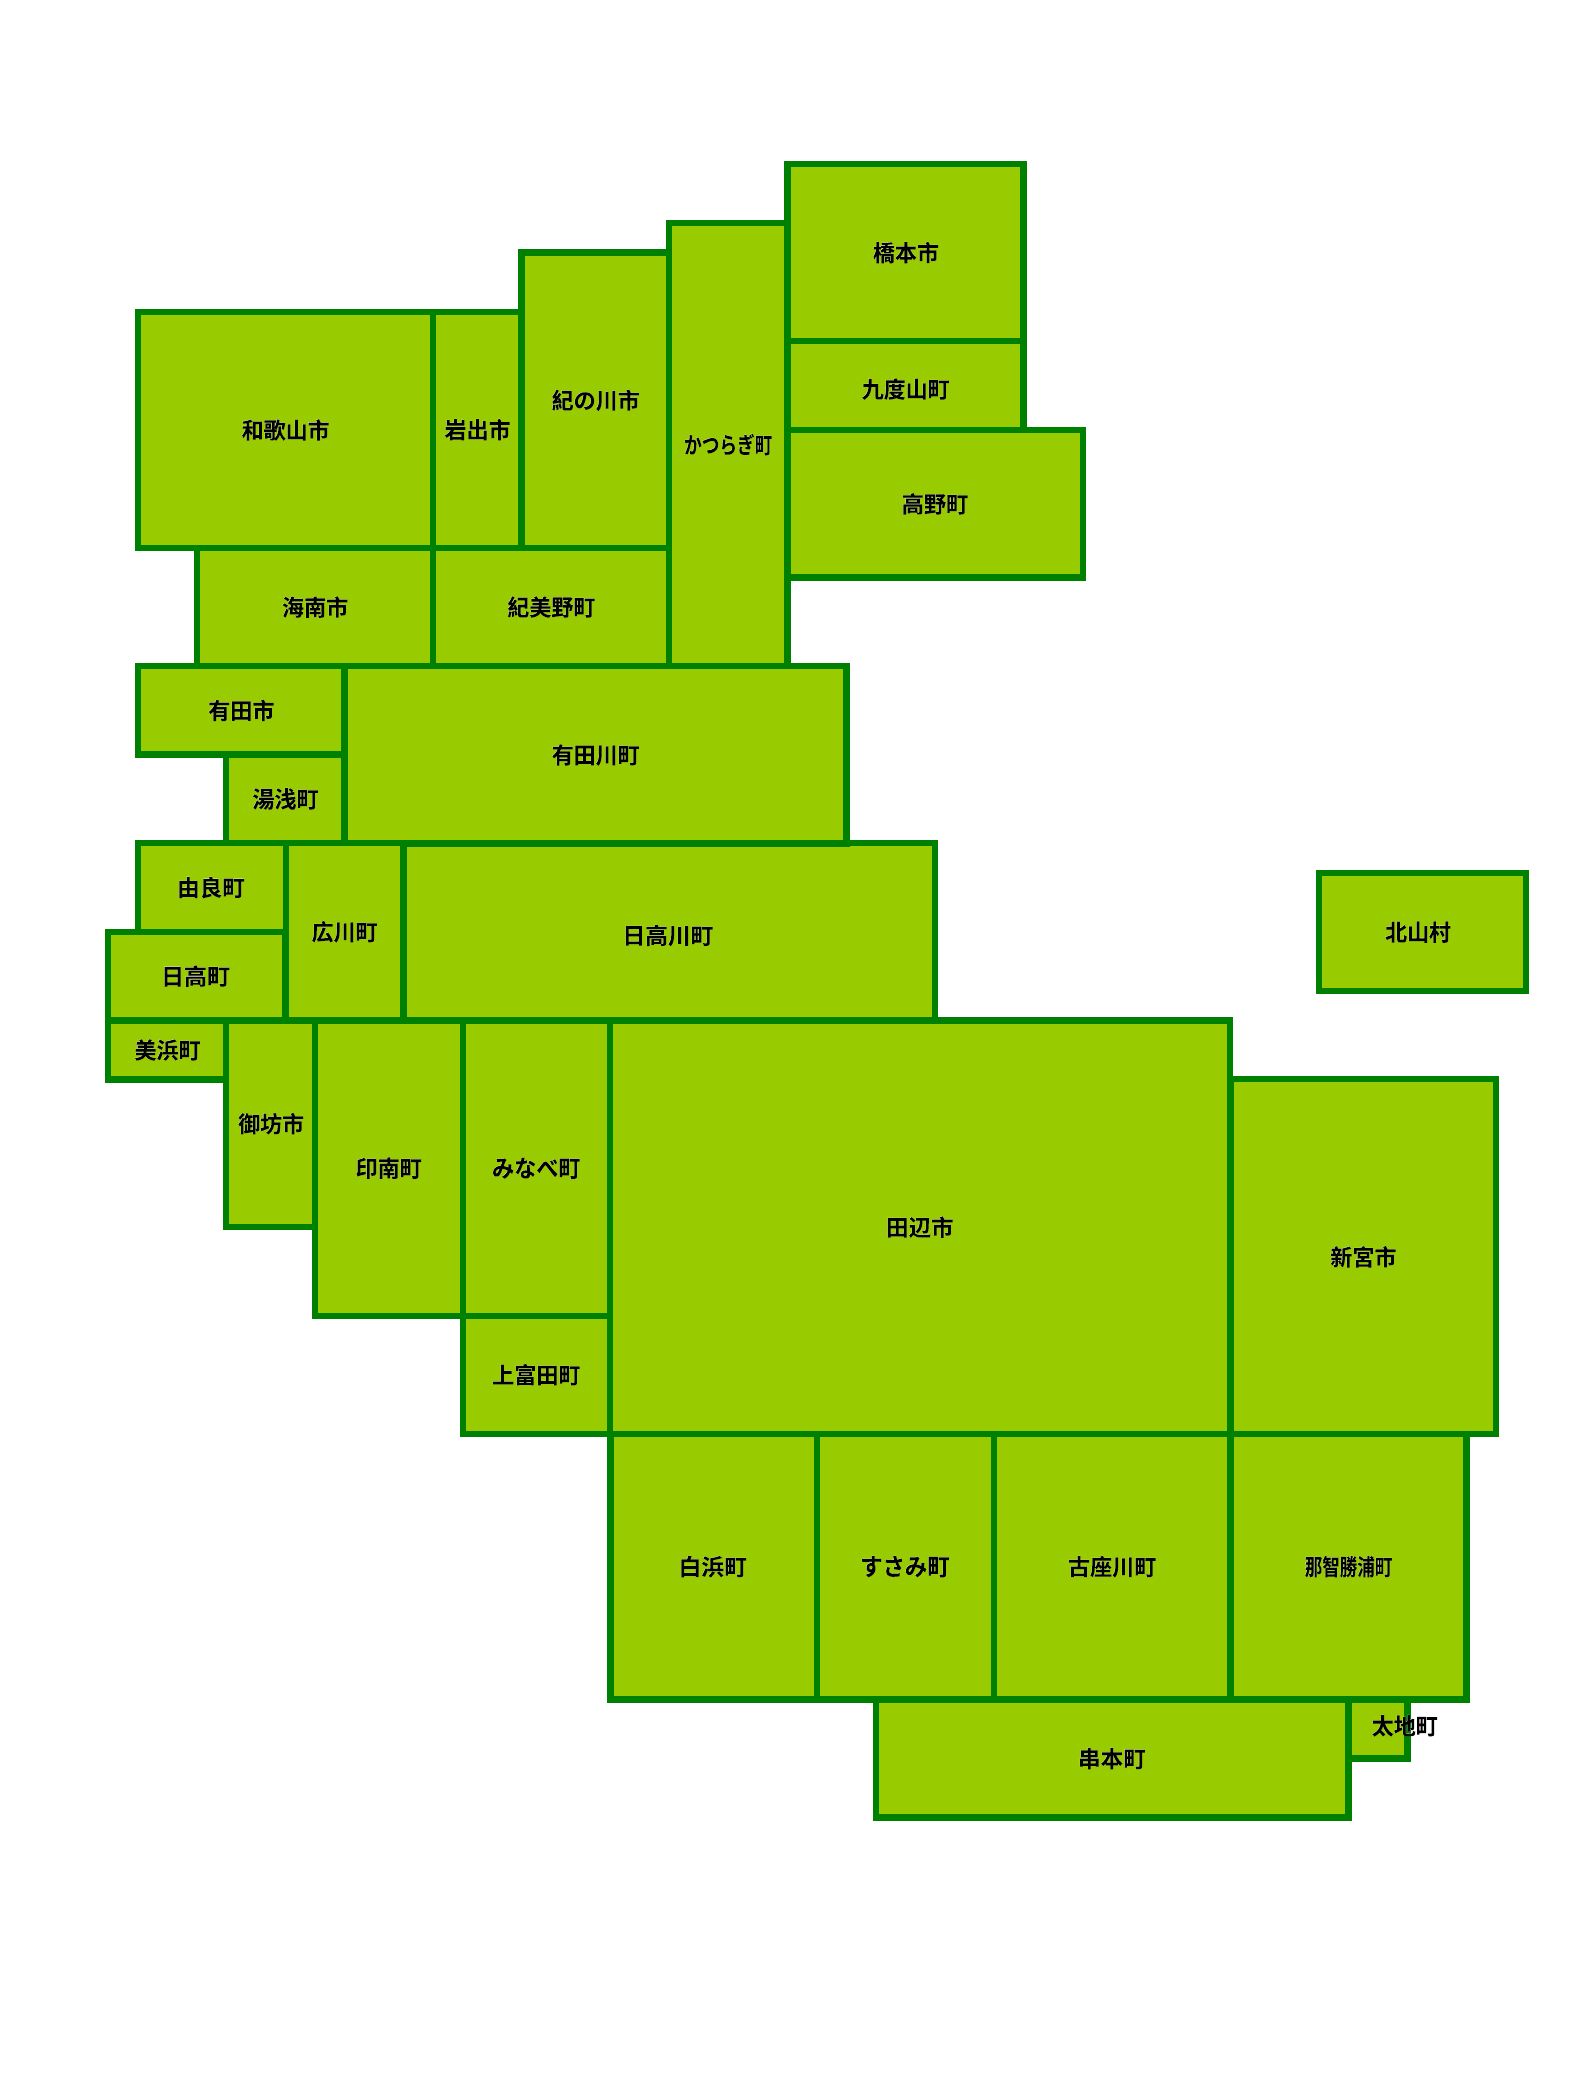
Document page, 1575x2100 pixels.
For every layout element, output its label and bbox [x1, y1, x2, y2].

text_box [252, 787, 319, 811]
text_box [1330, 1245, 1396, 1268]
text_box [311, 920, 378, 943]
text_box [551, 389, 640, 412]
text_box [551, 743, 640, 767]
text_box [1068, 1555, 1156, 1578]
text_box [861, 377, 950, 401]
text_box [1385, 920, 1451, 944]
text_box [861, 1555, 950, 1578]
text_box [507, 595, 596, 619]
text_box [887, 1215, 954, 1239]
text_box [237, 1112, 304, 1135]
text_box [355, 1156, 422, 1180]
text_box [134, 1038, 201, 1062]
text_box [684, 433, 773, 456]
text_box [872, 241, 939, 264]
text_box [492, 1156, 581, 1180]
text_box [625, 924, 714, 947]
text_box [902, 492, 968, 515]
text_box [492, 1363, 581, 1386]
text_box [680, 1555, 747, 1578]
text_box [164, 964, 230, 988]
text_box [1371, 1714, 1438, 1737]
text_box [107, 163, 1526, 1818]
text_box [241, 418, 330, 441]
text_box [444, 418, 511, 441]
text_box [208, 699, 274, 722]
text_box [178, 876, 245, 899]
text_box [1304, 1555, 1393, 1578]
text_box [1079, 1747, 1146, 1770]
text_box [282, 595, 348, 619]
